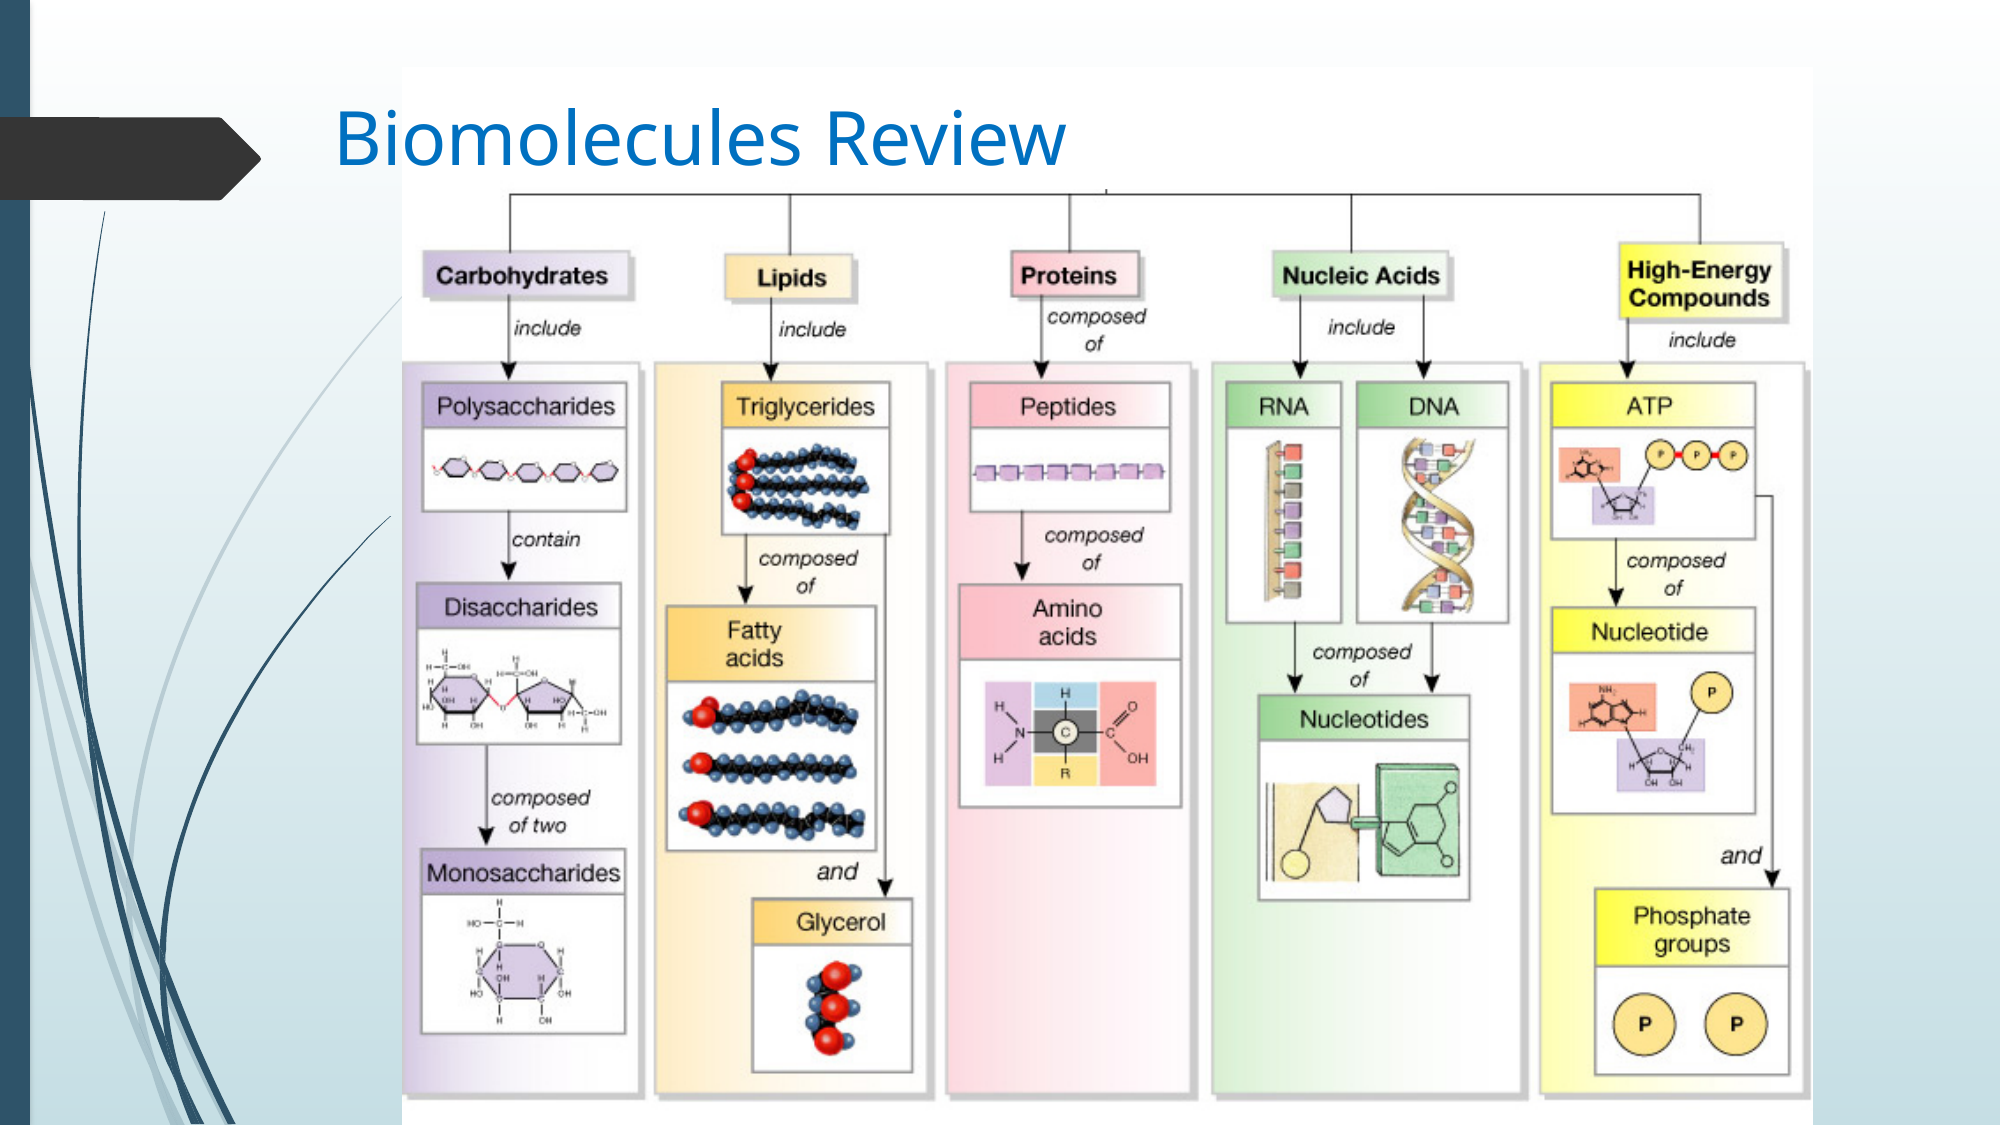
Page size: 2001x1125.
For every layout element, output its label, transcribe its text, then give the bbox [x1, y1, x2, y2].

text_box Biomolecules Review [318, 83, 398, 188]
picture [402, 67, 1813, 1125]
